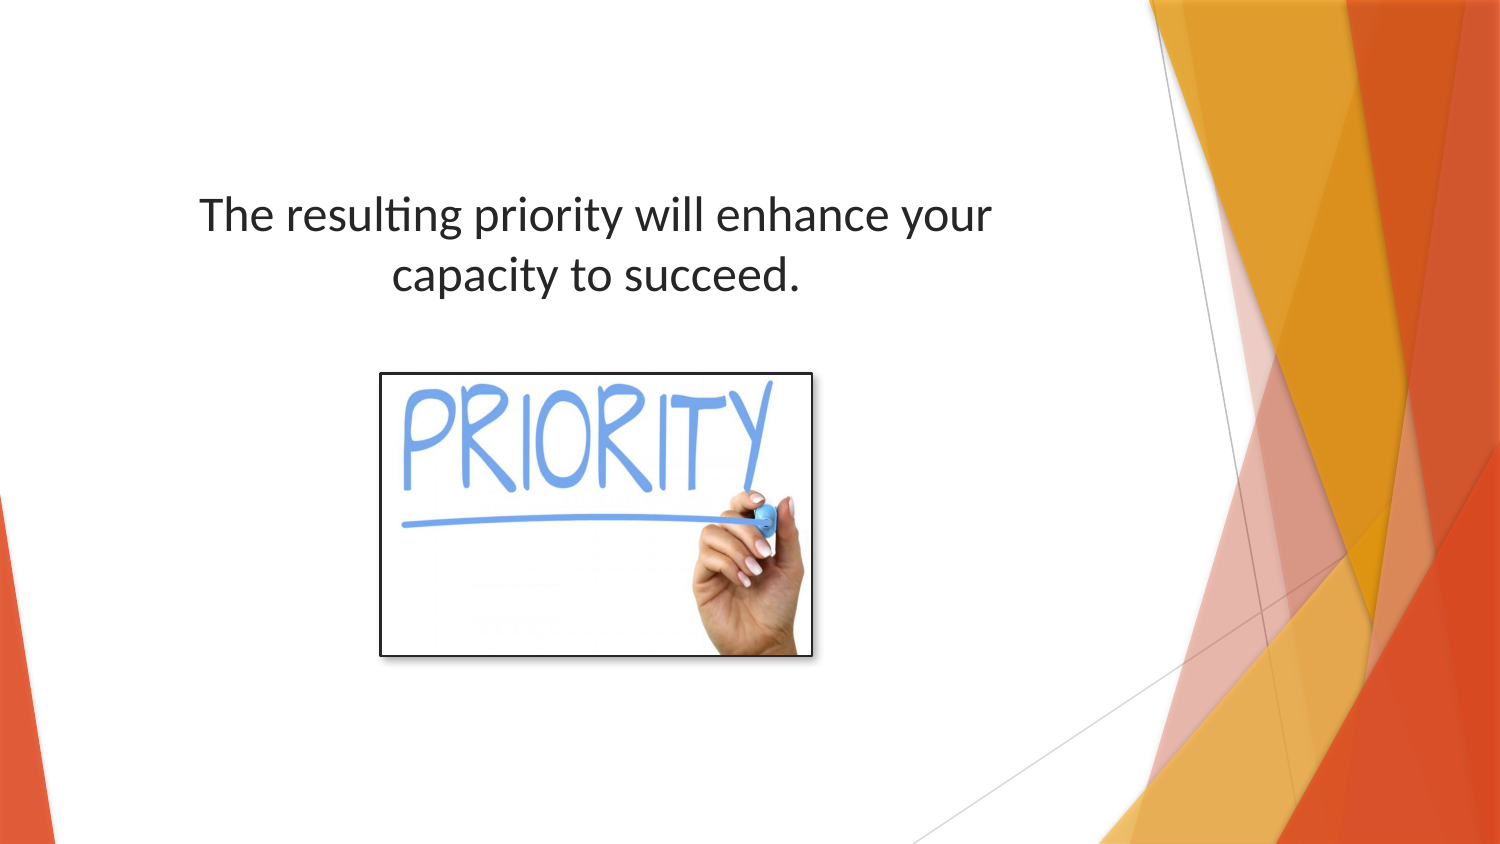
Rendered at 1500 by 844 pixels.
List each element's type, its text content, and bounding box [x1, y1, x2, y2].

picture [381, 374, 812, 656]
list The resulting priority will enhance your capacity to succeed. [135, 173, 1058, 316]
